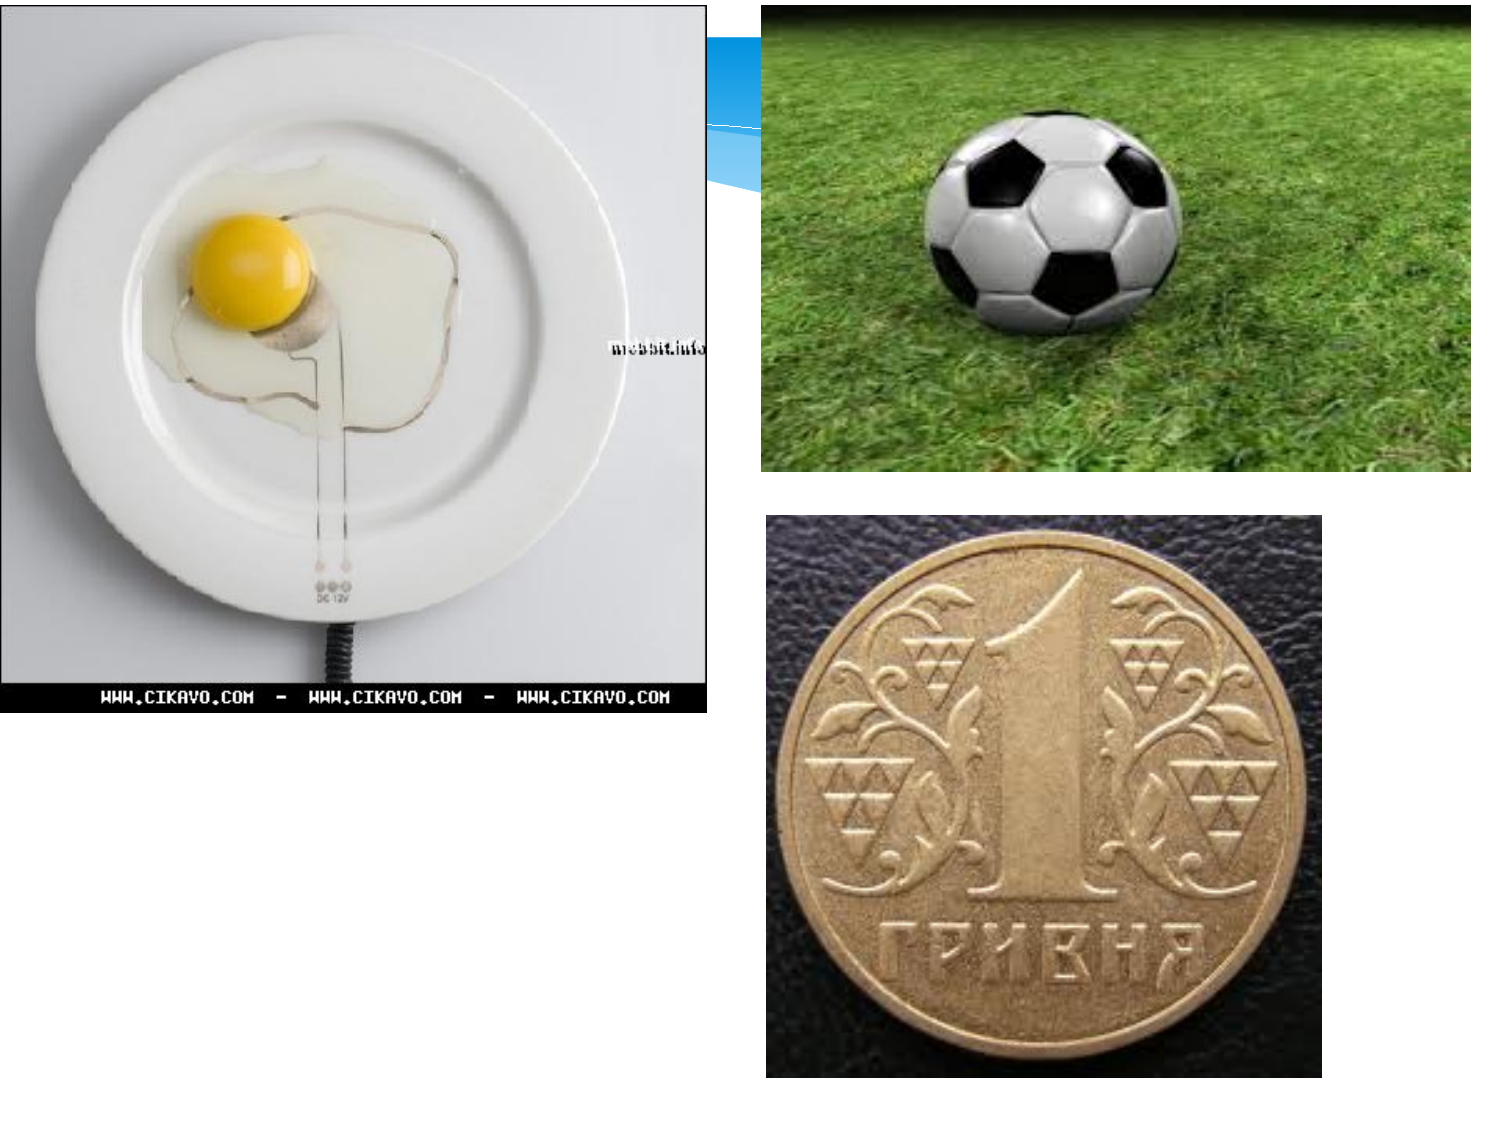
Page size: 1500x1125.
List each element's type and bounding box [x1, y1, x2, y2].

picture [766, 514, 1323, 1079]
picture [0, 4, 707, 714]
picture [761, 4, 1471, 472]
